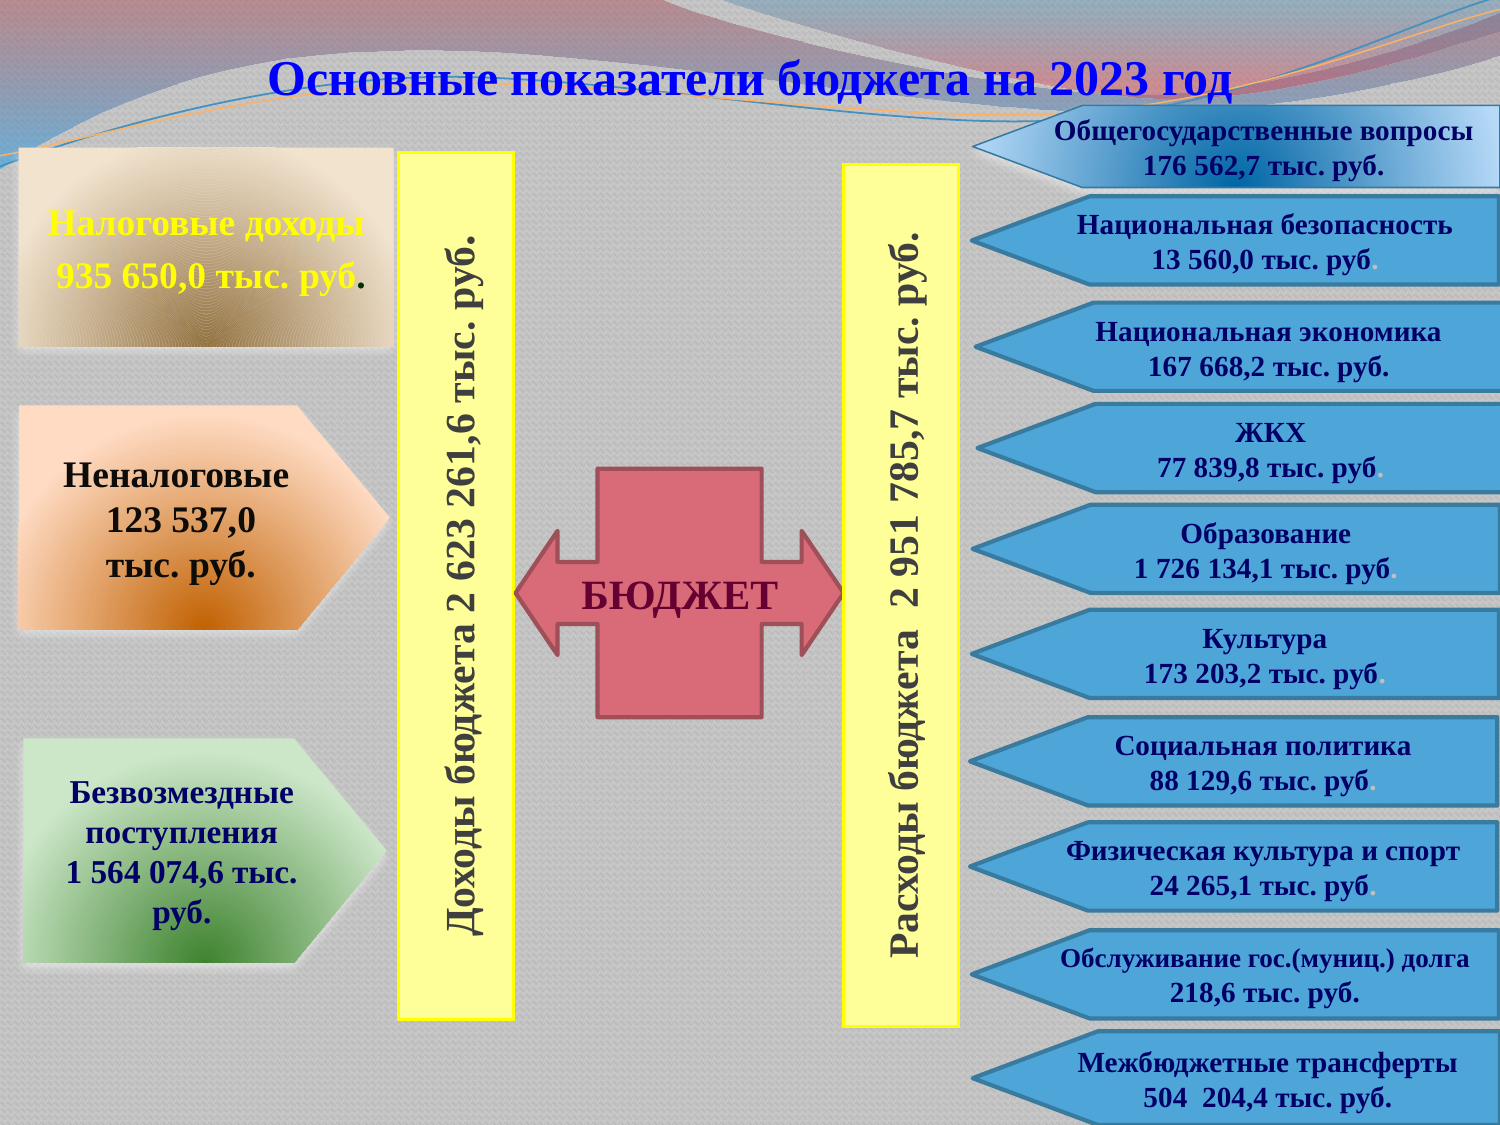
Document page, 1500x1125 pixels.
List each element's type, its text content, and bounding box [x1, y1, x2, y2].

title Основные показатели бюджета на 2023 год [0, 0, 1500, 106]
text_box БЮДЖЕТ [513, 466, 843, 720]
text_box Обслуживание гос.(муниц.) долга 218,6 тыс. руб. [969, 928, 1500, 1021]
text_box Культура 173 203,2 тыс. руб. [969, 607, 1500, 701]
text_box Национальная безопасность 13 560,0 тыс. руб. [969, 194, 1500, 287]
text_box Национальная экономика 167 668,2 тыс. руб. . [973, 300, 1500, 393]
list Налоговые доходы 935 650,0 тыс. руб. [18, 147, 394, 347]
text_box Неналоговые 123 537,0 тыс. руб. [18, 405, 390, 630]
text_box Межбюджетные трансферты 504 204,4 тыс. руб. [970, 1029, 1500, 1125]
text_box Социальная политика 88 129,6 тыс. руб. [967, 715, 1500, 808]
text_box Общегосударственные вопросы 176 562,7 тыс. руб. [971, 104, 1500, 189]
text_box Образование 1 726 134,1 тыс. руб. [970, 502, 1500, 596]
text_box Физическая культура и спорт 24 265,1 тыс. руб. [967, 820, 1500, 913]
text_box Безвозмездные поступления 1 564 074,6 тыс. руб. [23, 738, 387, 963]
text_box ЖКХ 77 839,8 тыс. руб. [975, 401, 1500, 495]
text_box Доходы бюджета 2 623 261,6 тыс. руб. [398, 152, 514, 1020]
text_box Расходы бюджета 2 951 785,7 тыс. руб. [843, 164, 959, 1027]
